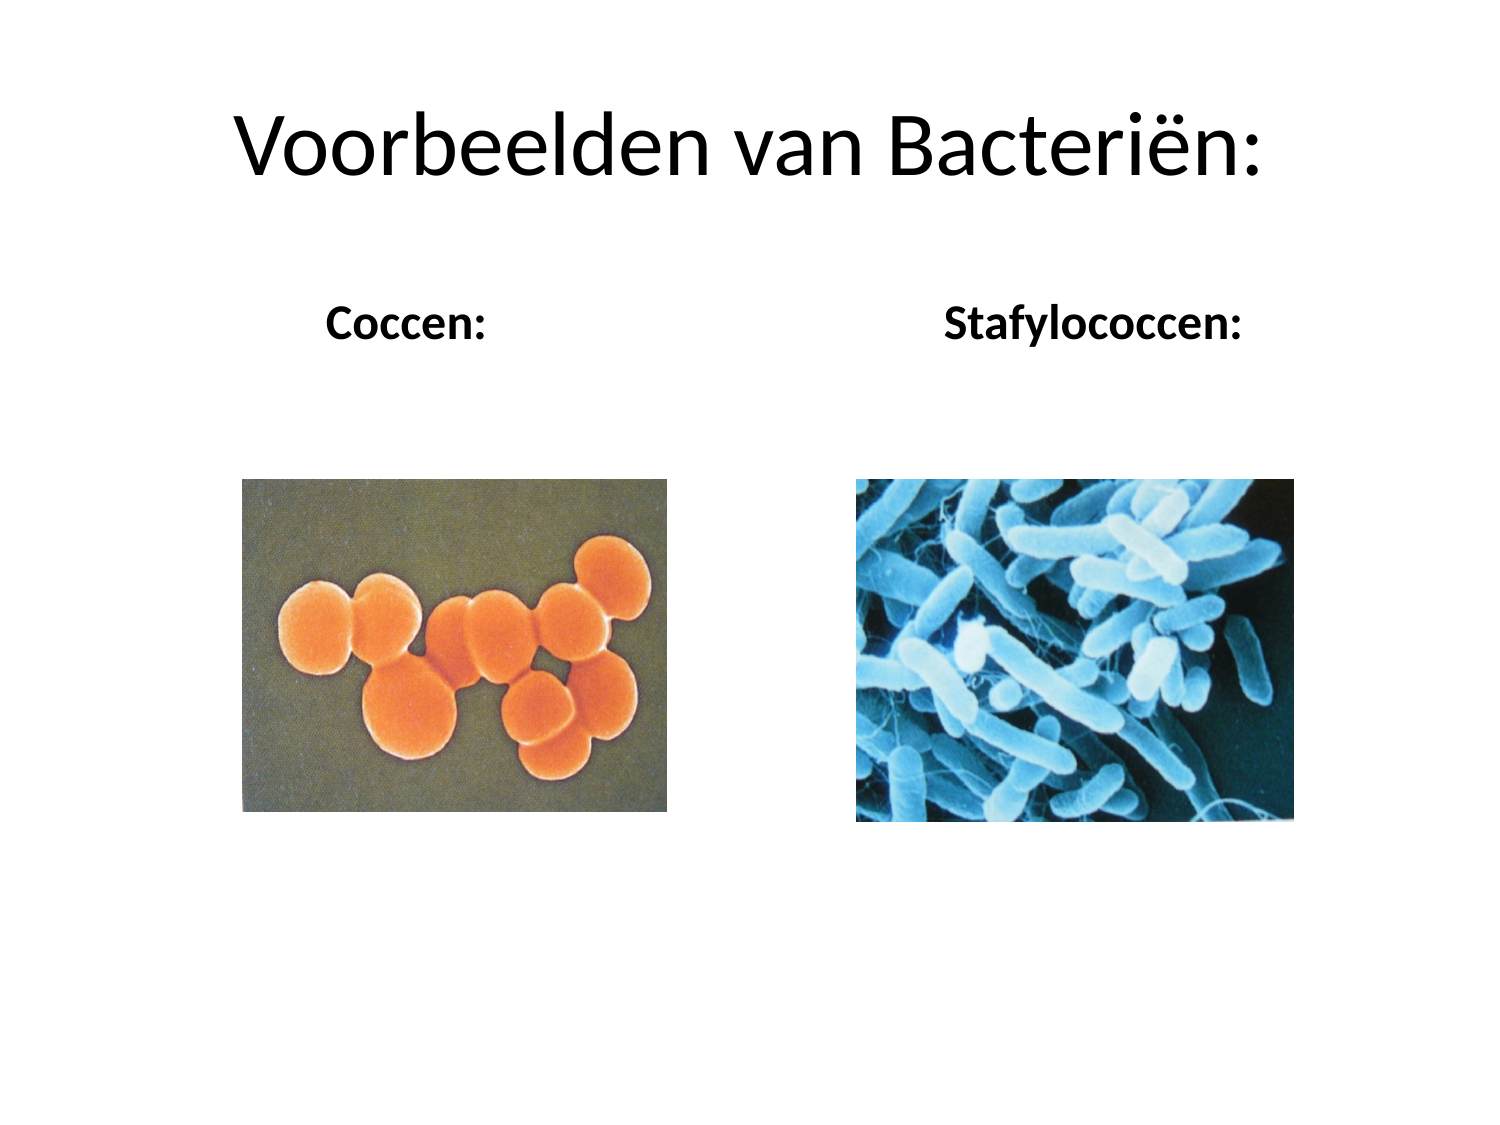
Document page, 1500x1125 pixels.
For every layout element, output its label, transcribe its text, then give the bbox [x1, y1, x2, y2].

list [241, 479, 667, 812]
list Stafylococcen: [761, 251, 1425, 357]
list Coccen: [75, 251, 738, 357]
title Voorbeelden van Bacteriën: [75, 45, 1425, 233]
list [855, 479, 1294, 822]
